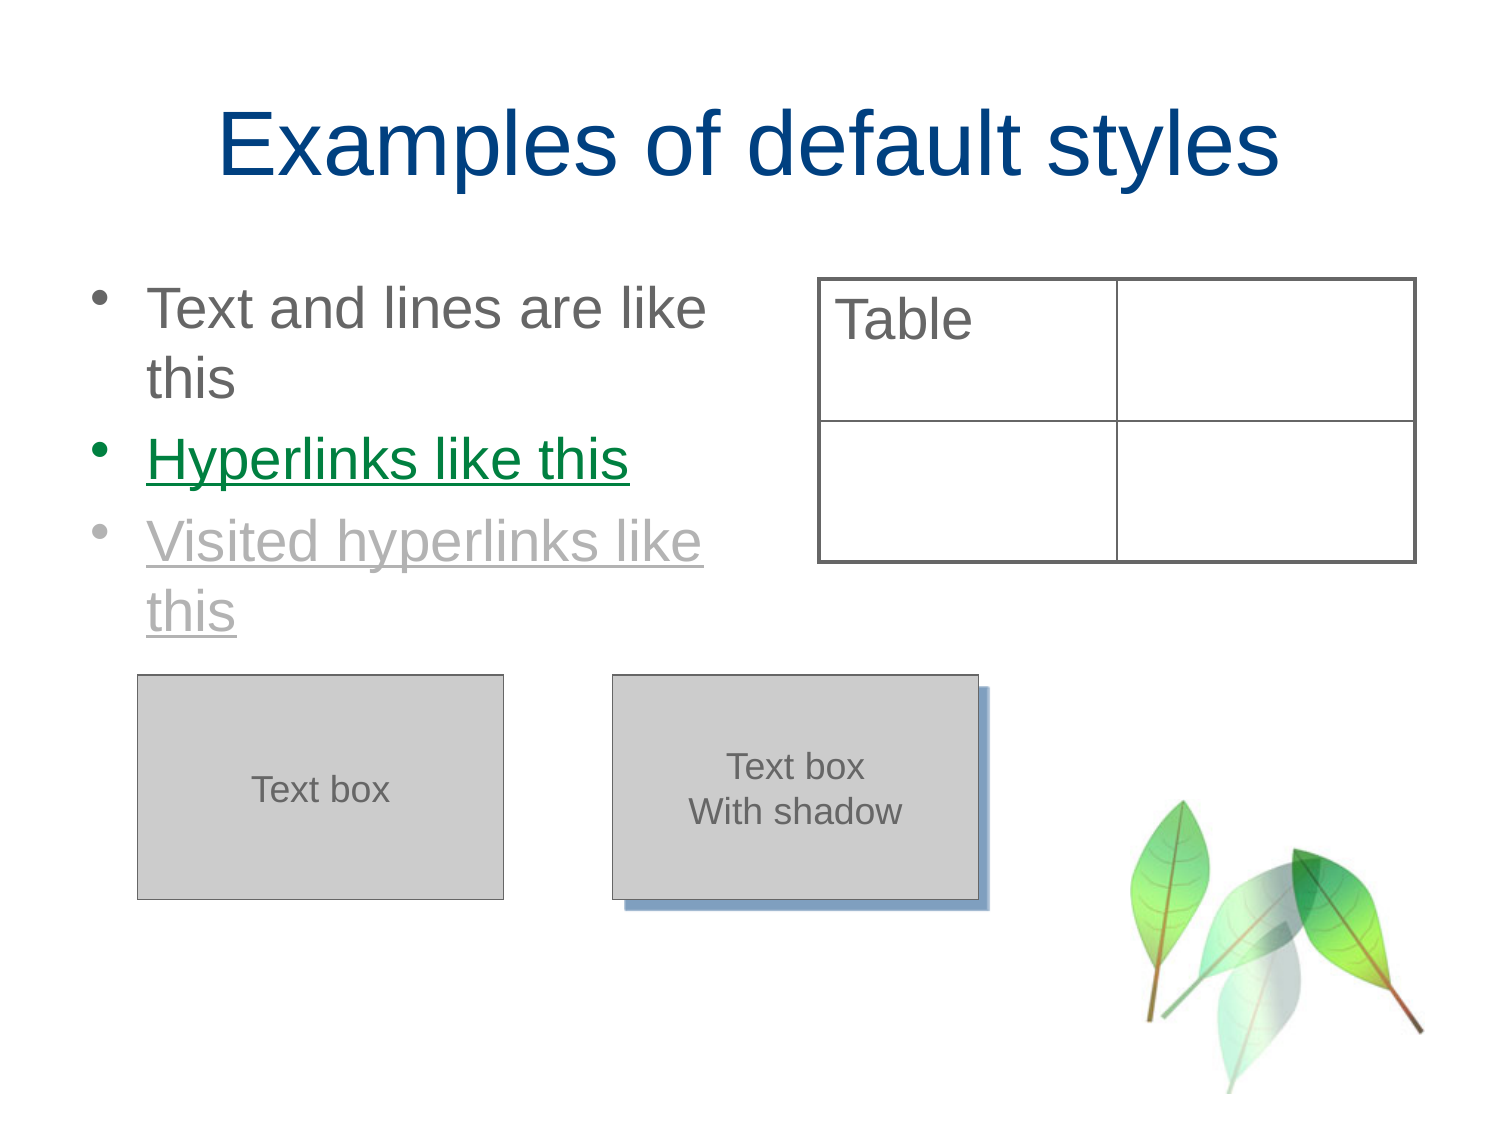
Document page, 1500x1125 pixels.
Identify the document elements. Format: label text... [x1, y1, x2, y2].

table_cell [821, 422, 1116, 560]
picture [1130, 799, 1425, 1094]
table_cell [1118, 422, 1413, 560]
list Text and lines are like this Hyperlinks like this Visited hyperlinks like this [75, 262, 738, 870]
title Examples of default styles [75, 45, 1425, 233]
text_box Text box [137, 675, 504, 900]
table_header [1118, 281, 1413, 420]
table_header Table [821, 281, 1116, 420]
text_box Text box With shadow [612, 675, 979, 900]
